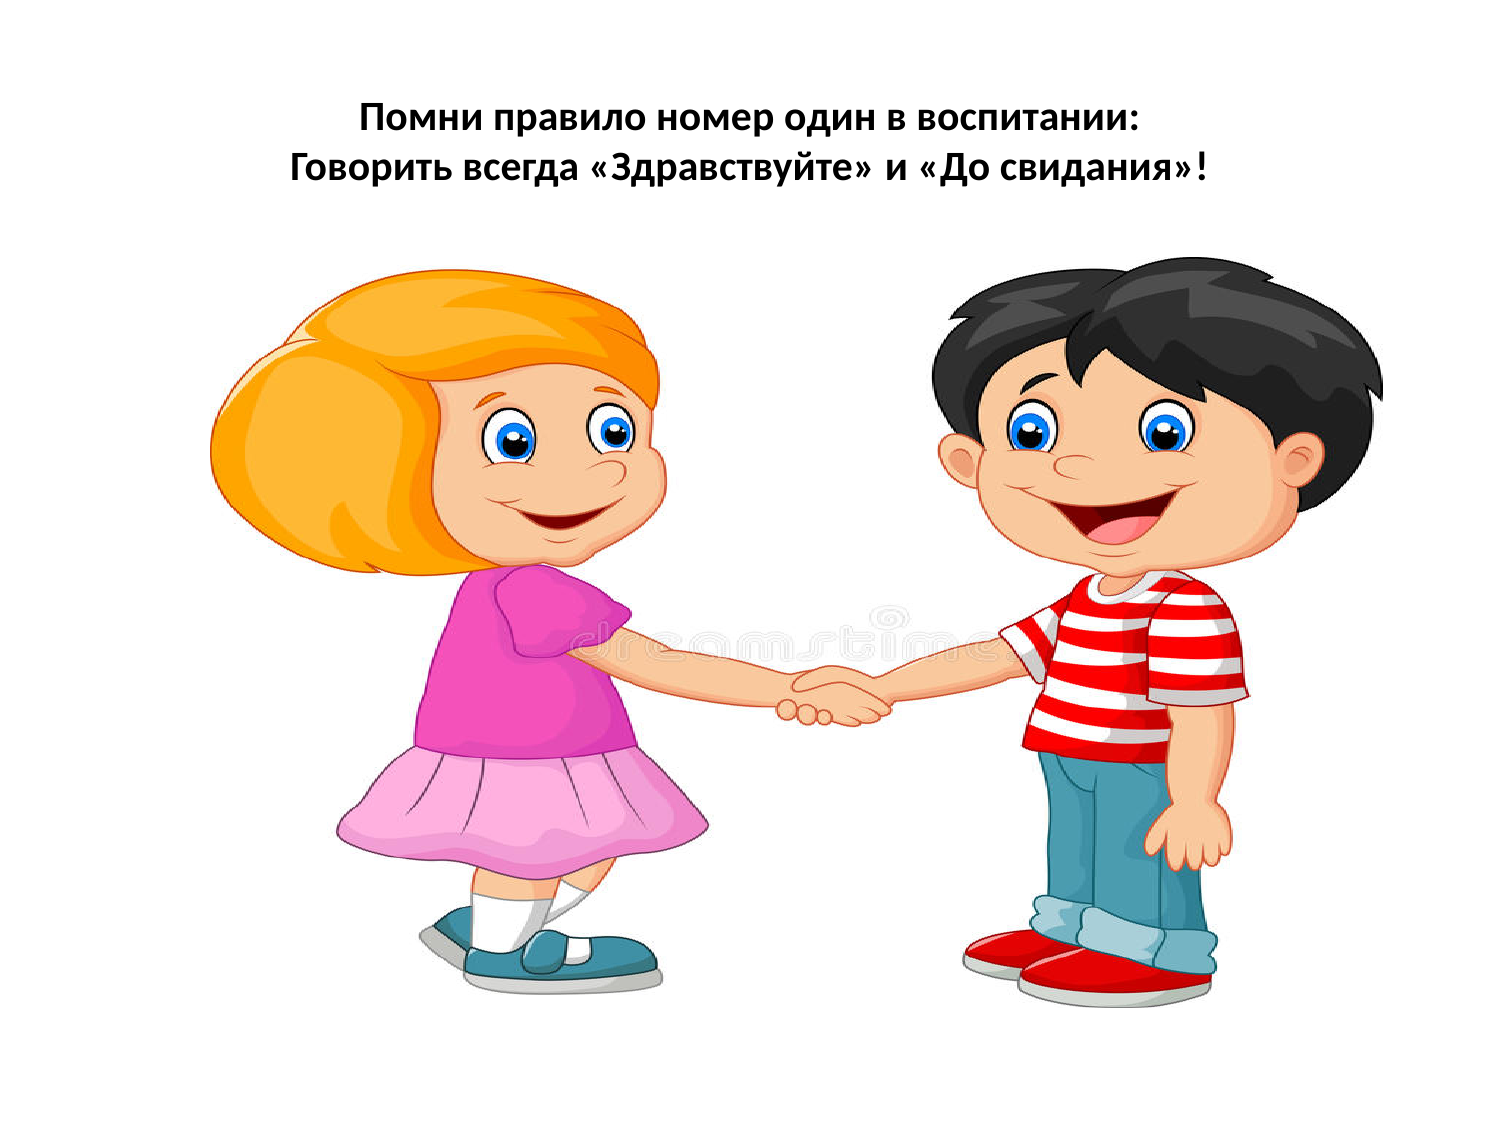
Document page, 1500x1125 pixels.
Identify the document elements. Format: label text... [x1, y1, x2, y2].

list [210, 257, 1383, 1008]
title Помни правило номер один в воспитании: Говорить всегда «Здравствуйте» и «До свидания»! [75, 45, 1425, 233]
